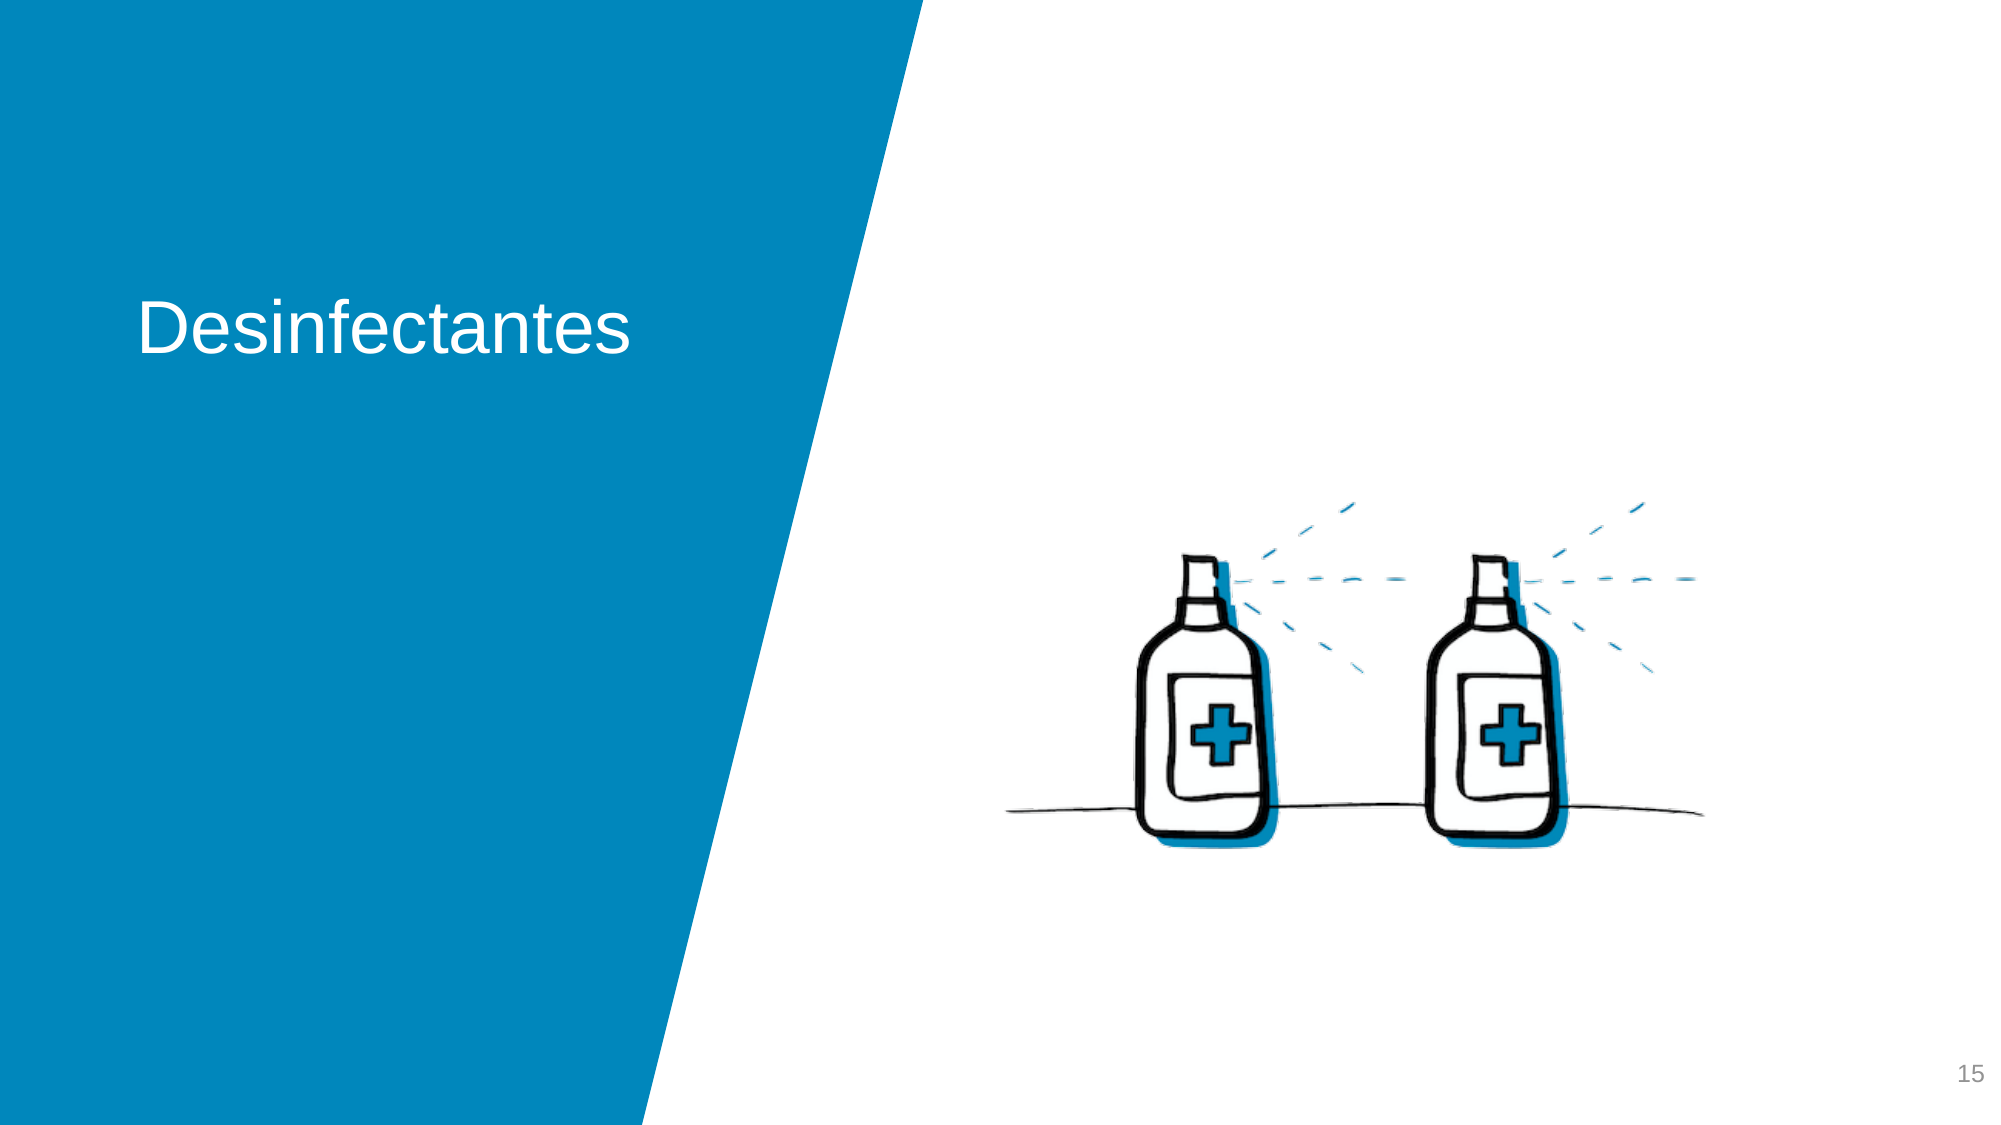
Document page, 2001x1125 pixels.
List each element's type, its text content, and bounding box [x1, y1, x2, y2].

slide_number 15 [1550, 1042, 2000, 1103]
title Desinfectantes [136, 0, 775, 371]
picture [892, 370, 1801, 943]
